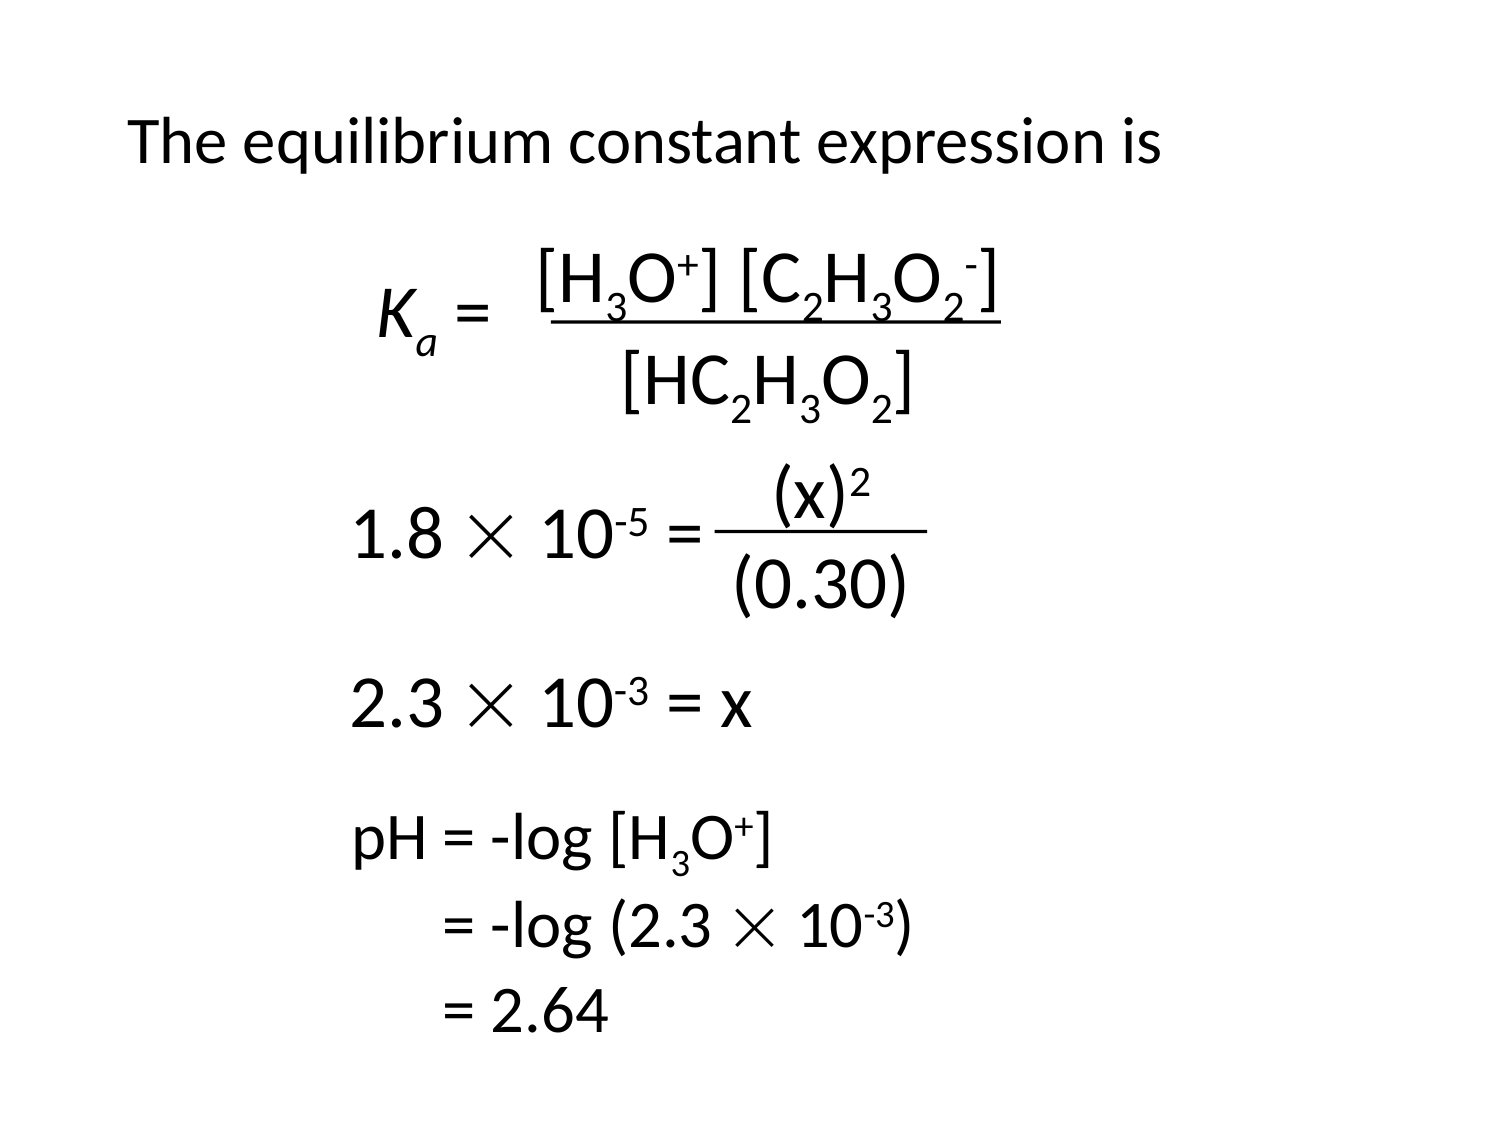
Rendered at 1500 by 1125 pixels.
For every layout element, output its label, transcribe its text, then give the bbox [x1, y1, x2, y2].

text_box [359, 219, 1028, 417]
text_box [339, 436, 928, 634]
text_box The equilibrium constant expression is [112, 89, 1388, 240]
text_box 2.3  10-3 = x [17, 645, 923, 750]
text_box pH = -log [H3O+] pH = -log (2.3  10-3) pH = 2.64 [336, 786, 1199, 1059]
